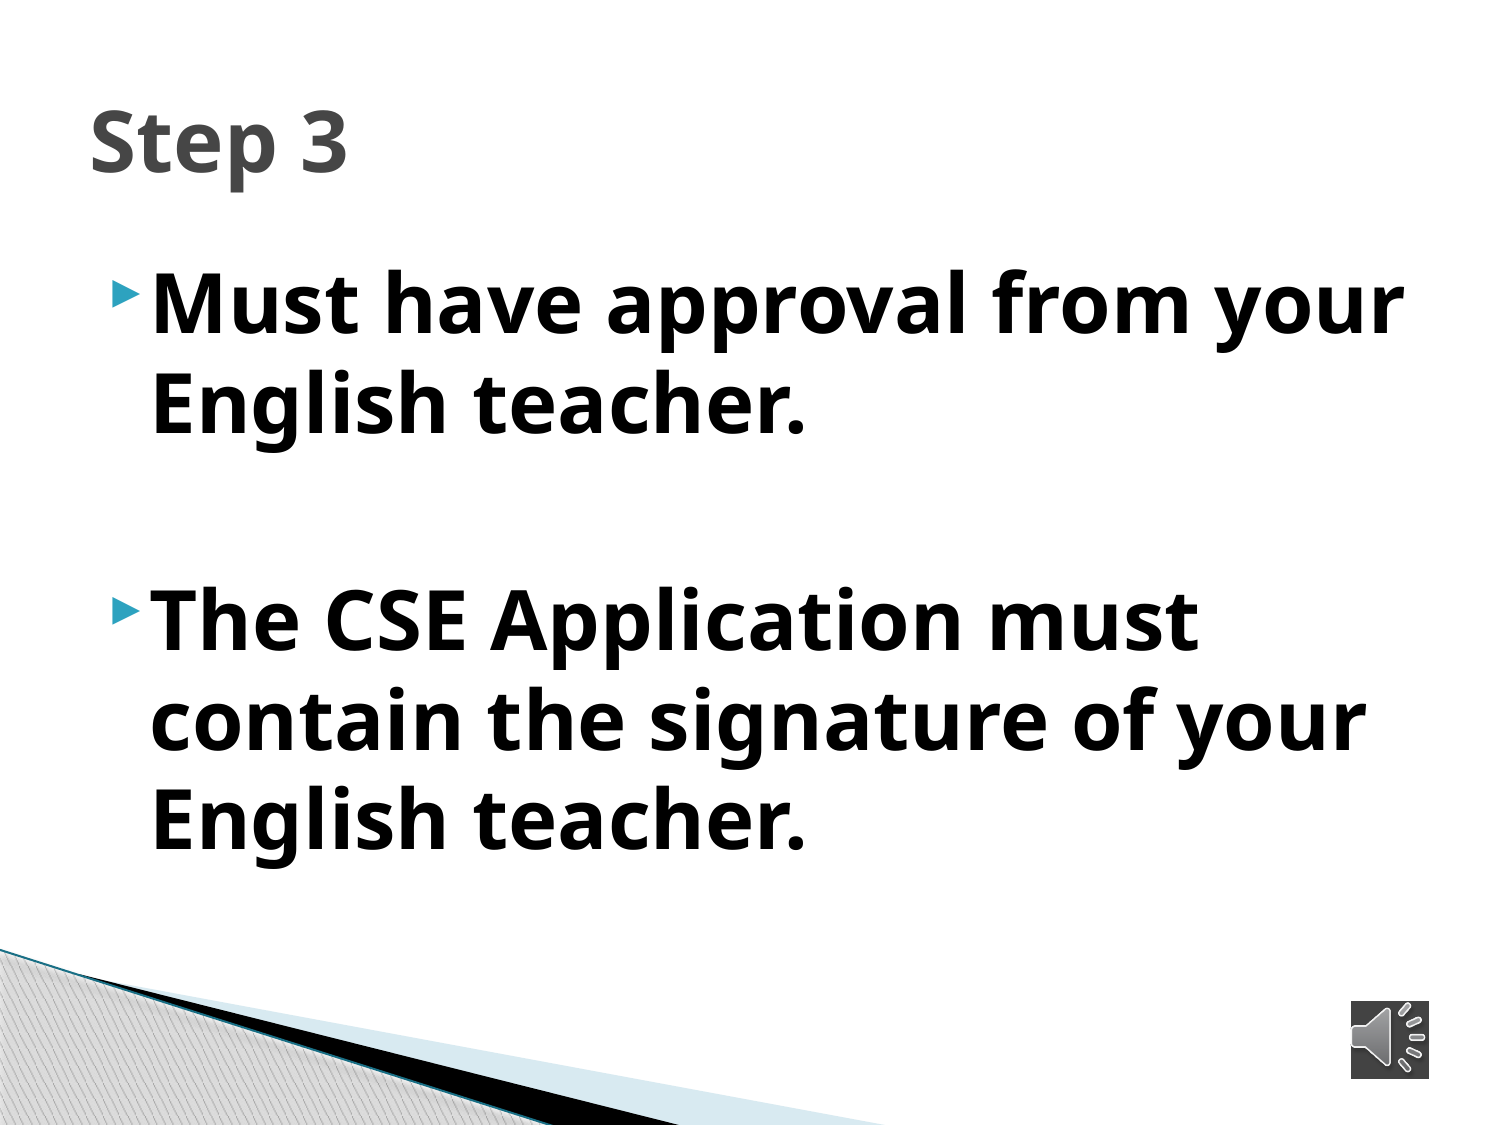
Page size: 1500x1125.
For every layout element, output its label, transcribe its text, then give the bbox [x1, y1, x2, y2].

title Step 3 [75, 45, 1425, 233]
picture [1349, 999, 1431, 1081]
list Must have approval from your English teacher. The CSE Application must contain the signature of your English teacher. [75, 243, 1425, 986]
